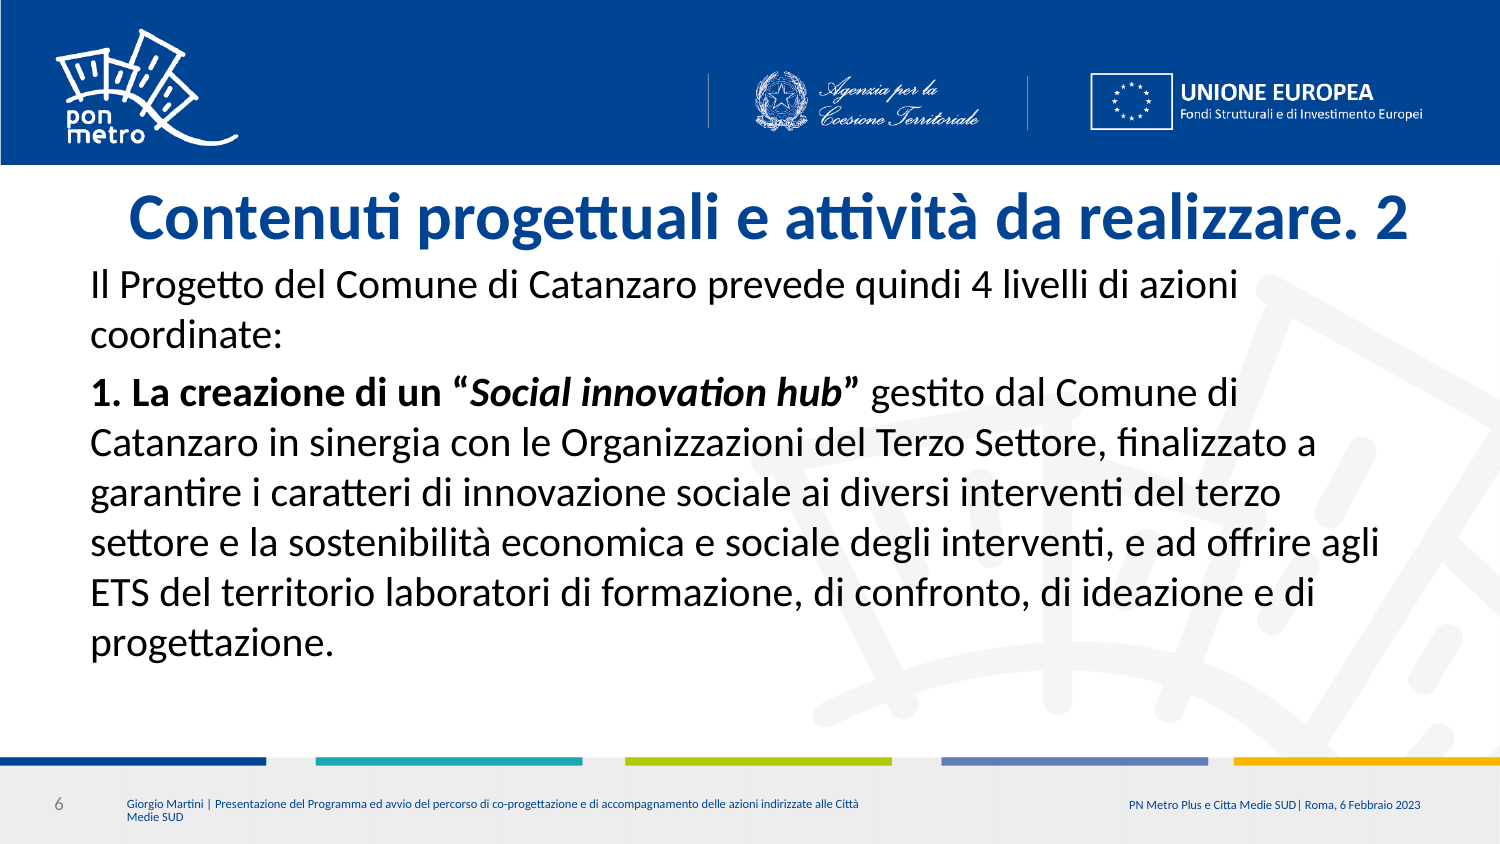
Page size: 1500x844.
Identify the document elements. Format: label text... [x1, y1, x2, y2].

list Il Progetto del Comune di Catanzaro prevede quindi 4 livelli di azioni coordinate: 1. La creazione di un “Social innovation hub” gestito dal Comune di Catanzaro in sinergia con le Organizzazioni del Terzo Settore, finalizzato a garantire i caratteri di innovazione sociale ai diversi interventi del terzo settore e la sostenibilità economica e sociale degli interventi, e ad offrire agli ETS del territorio laboratori di formazione, di confronto, di ideazione e di progettazione. [74, 248, 1426, 724]
picture [0, 256, 1500, 844]
picture [0, 0, 1500, 165]
title Contenuti progettuali e attività da realizzare. 2 [74, 185, 1426, 241]
